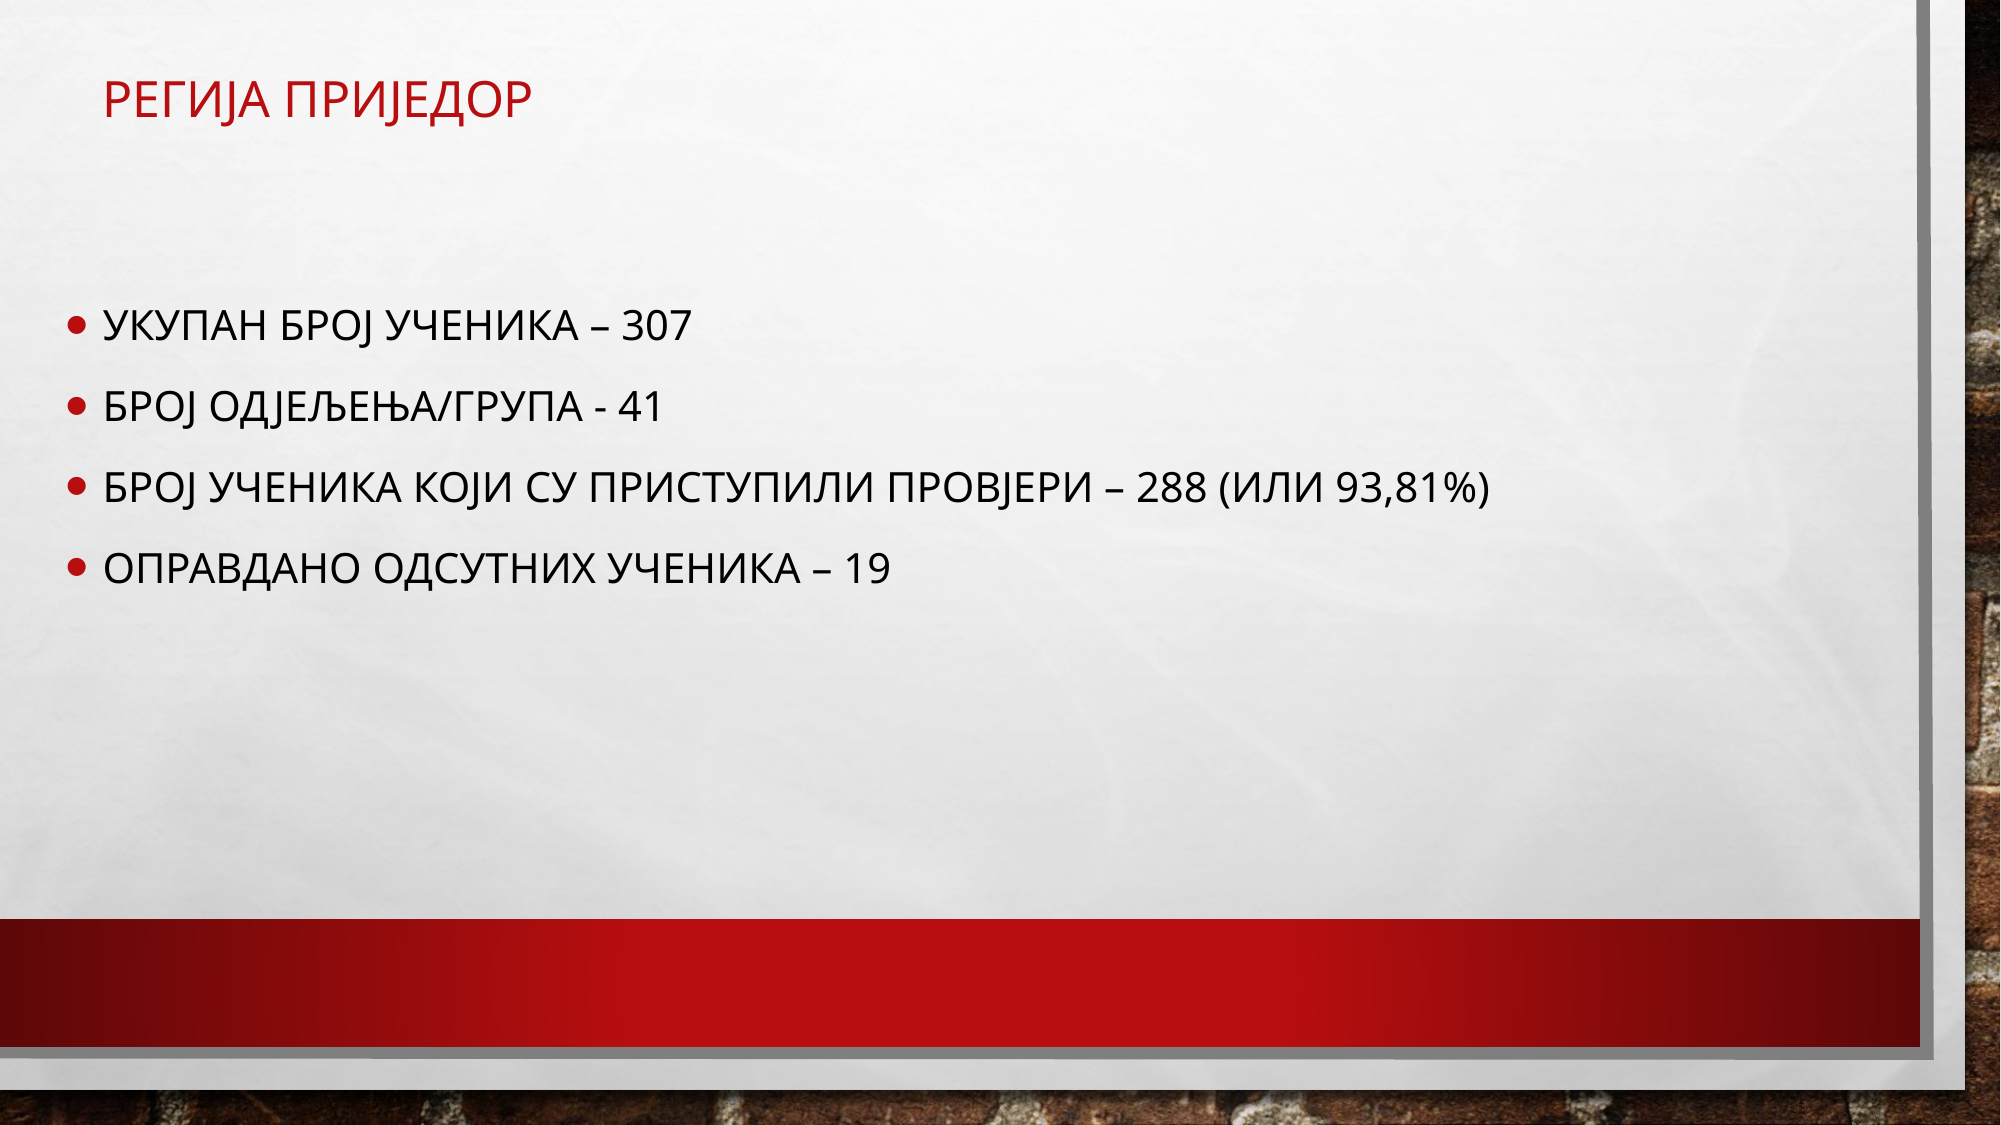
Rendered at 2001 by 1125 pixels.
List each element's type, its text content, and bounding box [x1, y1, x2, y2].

list УКУПАН БРОЈ УЧЕНИКА – 307 БРОЈ ОДЈЕЉЕЊА/ГРУПА - 41 БРОЈ УЧЕНИКА КОЈИ СУ ПРИСТУПИЛИ ПРОВЈЕРИ – 288 (ИЛИ 93,81%) ОПРАВДАНО ОДСУТНИХ УЧЕНИКА – 19 [50, 149, 1802, 731]
picture [0, 0, 1921, 1048]
picture [0, 0, 2001, 1125]
title РЕГИЈА ПРИЈЕДОР [87, 62, 836, 141]
